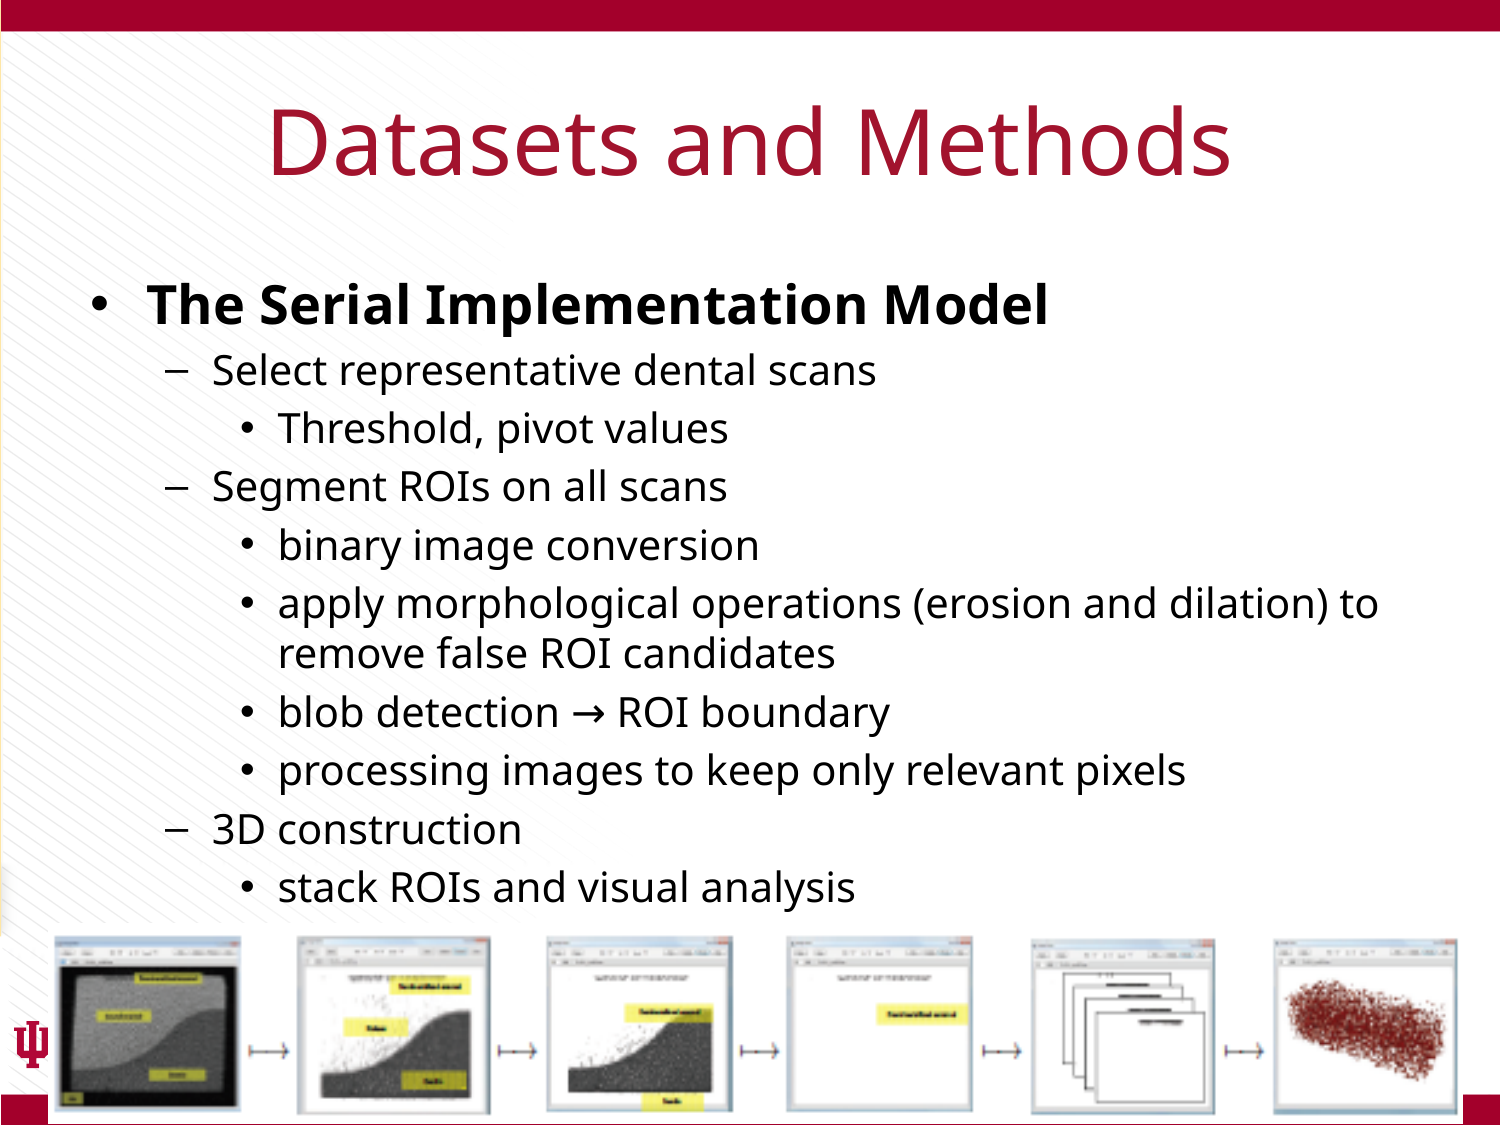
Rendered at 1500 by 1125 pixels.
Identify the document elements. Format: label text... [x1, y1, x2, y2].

picture [0, 0, 1500, 1125]
list The Serial Implementation Model Select representative dental scans Threshold, pivot values Segment ROIs on all scans binary image conversion apply morphological operations (erosion and dilation) to remove false ROI candidates blob detection → ROI boundary processing images to keep only relevant pixels 3D construction stack ROIs and visual analysis [75, 262, 1425, 921]
title Datasets and Methods [75, 45, 1425, 233]
